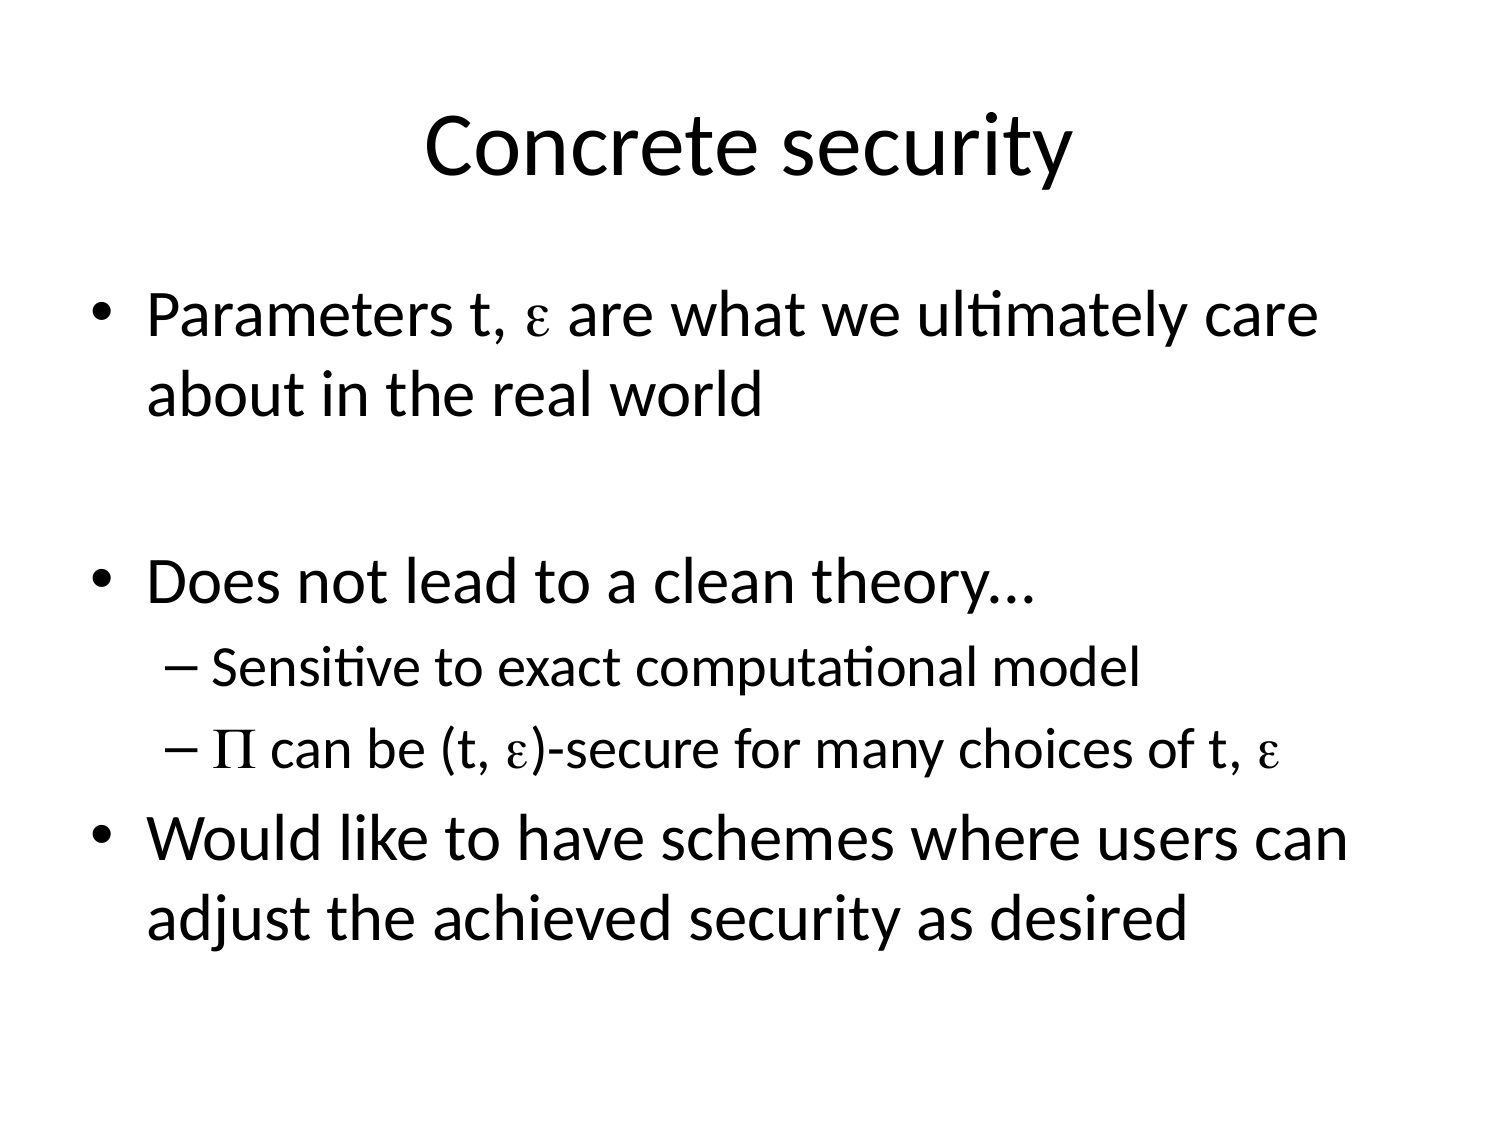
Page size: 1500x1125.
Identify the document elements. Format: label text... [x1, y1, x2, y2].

title Concrete security [75, 45, 1425, 233]
list Parameters t,  are what we ultimately care about in the real world Does not lead to a clean theory... Sensitive to exact computational model  can be (t, )-secure for many choices of t,  Would like to have schemes where users can adjust the achieved security as desired [75, 262, 1425, 1005]
